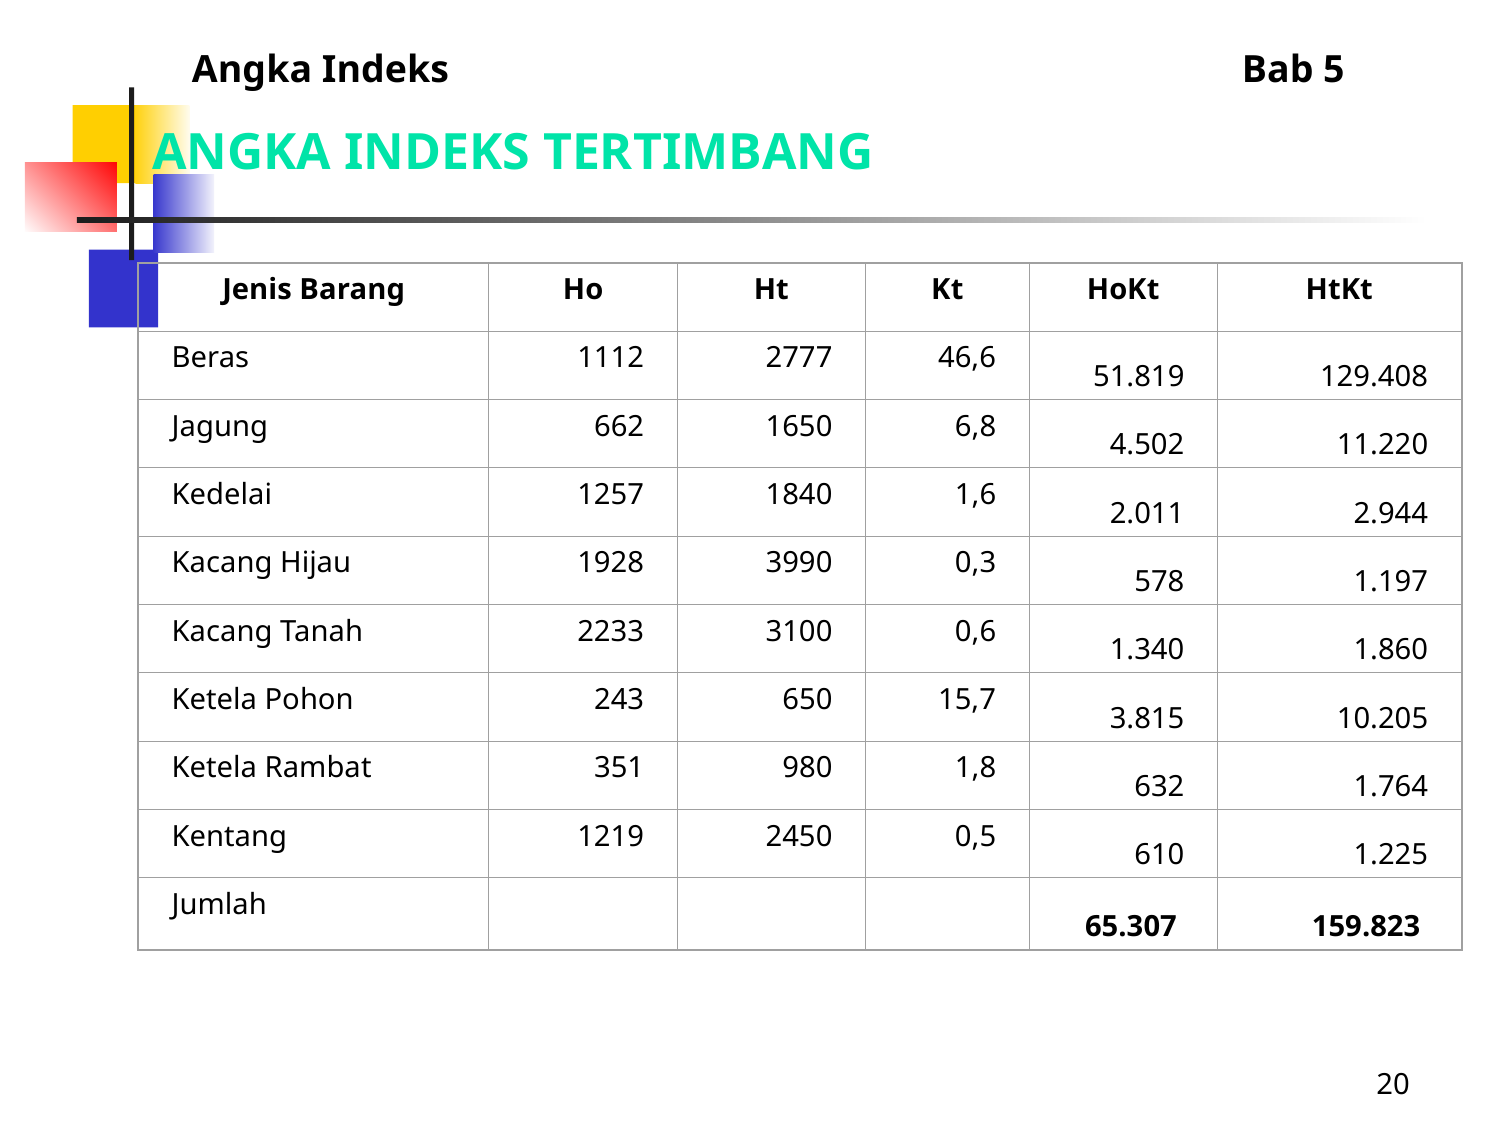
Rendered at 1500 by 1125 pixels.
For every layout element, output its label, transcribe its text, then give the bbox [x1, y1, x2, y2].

slide_number 20 [1112, 1037, 1426, 1113]
text_box Angka Indeks Bab 5 [177, 37, 1360, 98]
text_box ANGKA INDEKS TERTIMBANG [137, 112, 1325, 188]
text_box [137, 262, 1463, 951]
